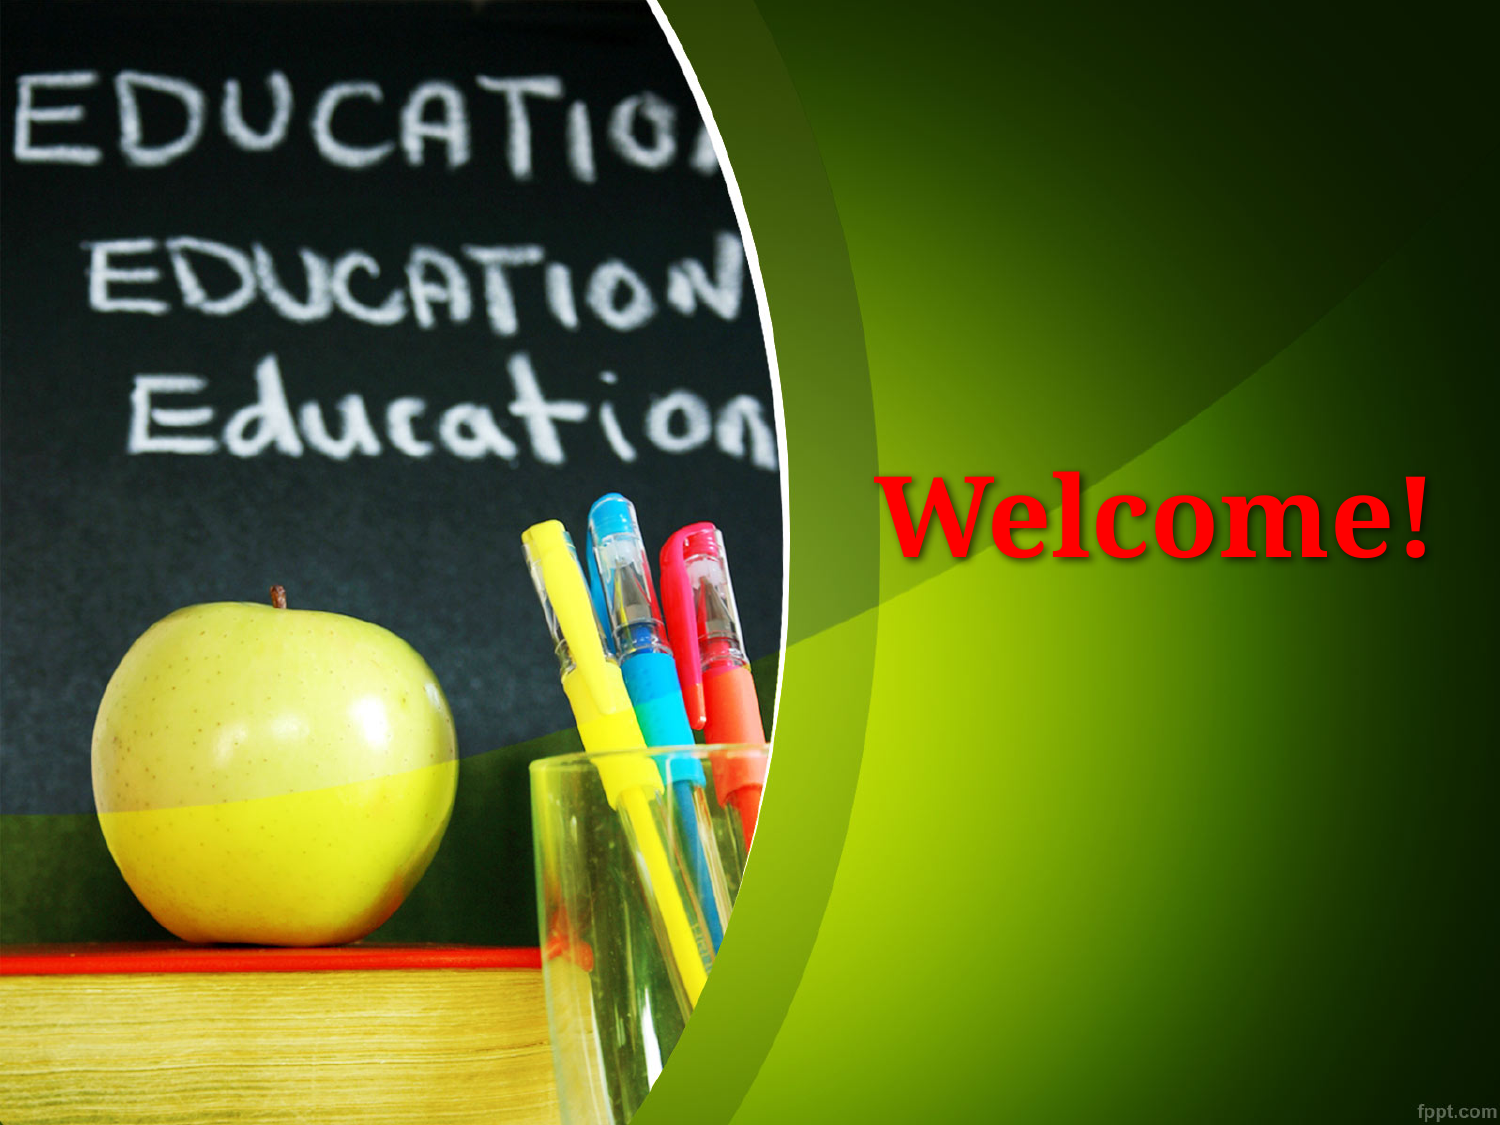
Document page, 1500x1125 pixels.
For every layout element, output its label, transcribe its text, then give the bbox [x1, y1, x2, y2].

picture [0, 0, 1500, 1125]
title Welcome! [99, 399, 1453, 626]
